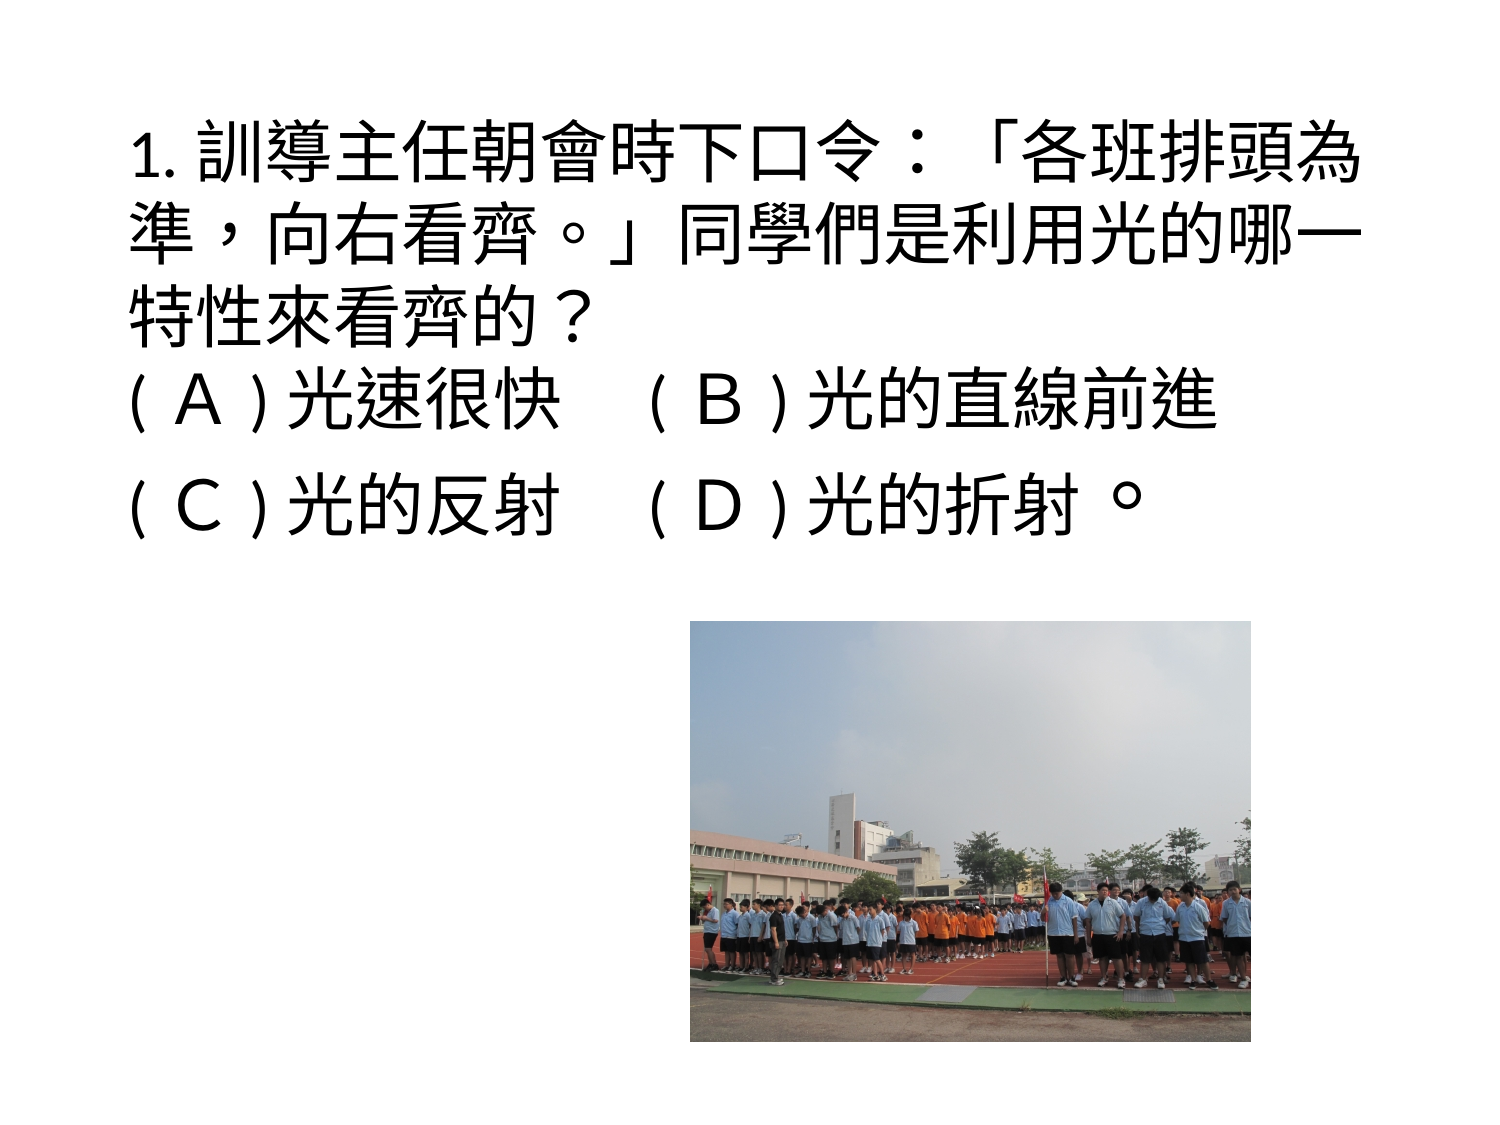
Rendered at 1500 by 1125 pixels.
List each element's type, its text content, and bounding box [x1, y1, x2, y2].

title 1.訓導主任朝會時下口令：「各班排頭為準，向右看齊。」同學們是利用光的哪一特性來看齊的？ (Ａ)光速很快 (Ｂ)光的直線前進 (Ｃ)光的反射 (Ｄ)光的折射。 [112, 66, 1388, 591]
picture [690, 621, 1251, 1042]
